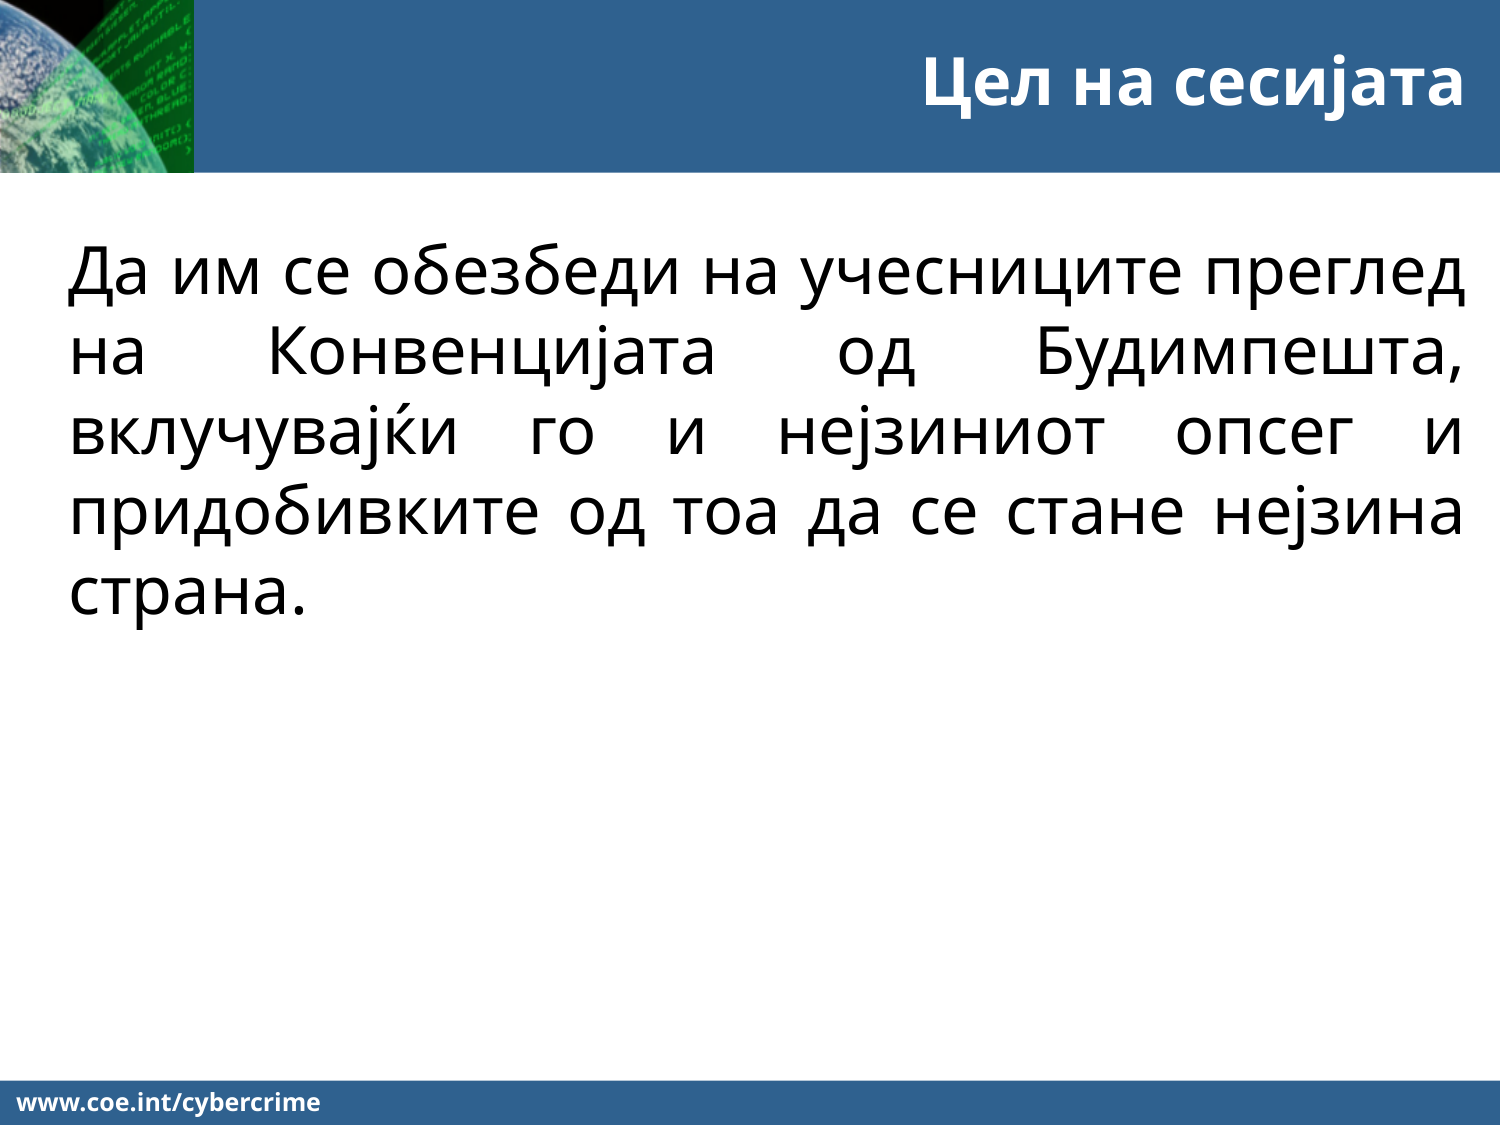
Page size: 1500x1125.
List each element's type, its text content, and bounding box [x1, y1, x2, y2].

text_box Цел на сесијата [230, 31, 1483, 126]
text_box [197, 0, 1500, 175]
picture [0, 0, 194, 173]
text_box www.coe.int/cybercrime [1, 1079, 1500, 1125]
list Да им се обезбеди на учесниците преглед на Конвенцијата од Будимпешта, вклучувајќи го и нејзиниот опсег и придобивките од тоа да се стане нејзина страна. [53, 219, 1483, 1080]
